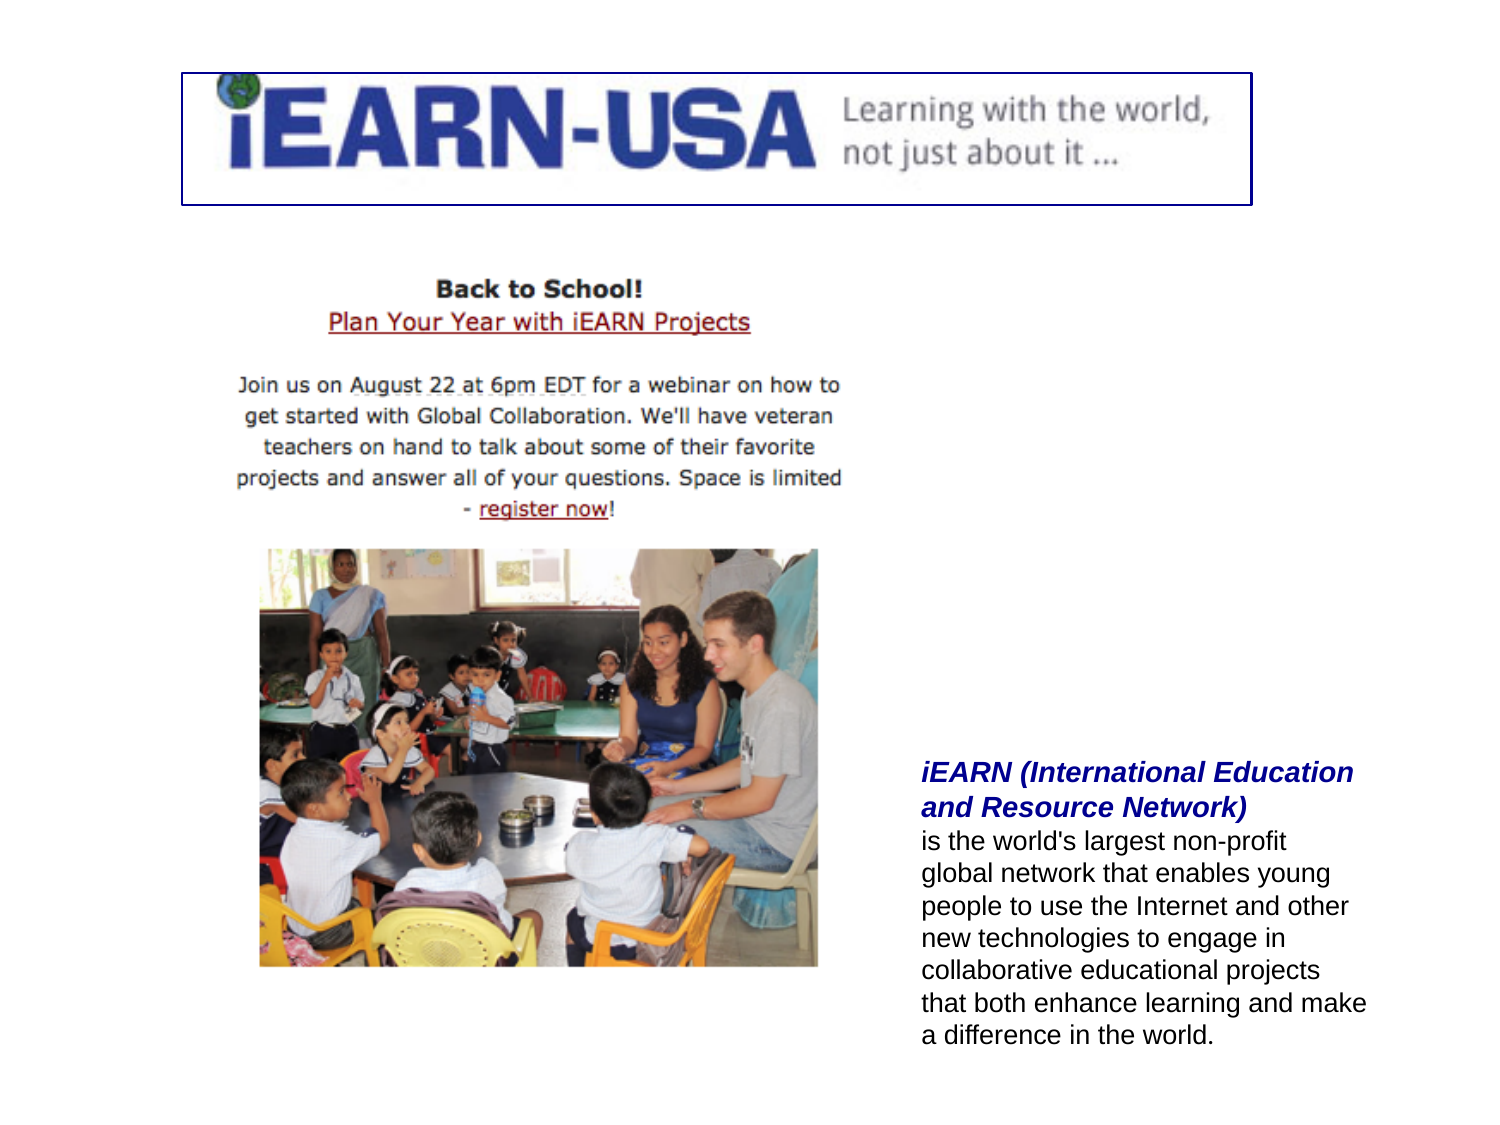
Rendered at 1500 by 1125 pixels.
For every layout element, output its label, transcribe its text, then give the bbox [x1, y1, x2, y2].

picture [183, 74, 1251, 205]
picture [216, 250, 876, 993]
title iEARN (International Education and Resource Network) is the world's largest non-profit global network that enables young people to use the Internet and other new technologies to engage in collaborative educational projects that both enhance learning and make a difference in the world. [906, 743, 1386, 1060]
